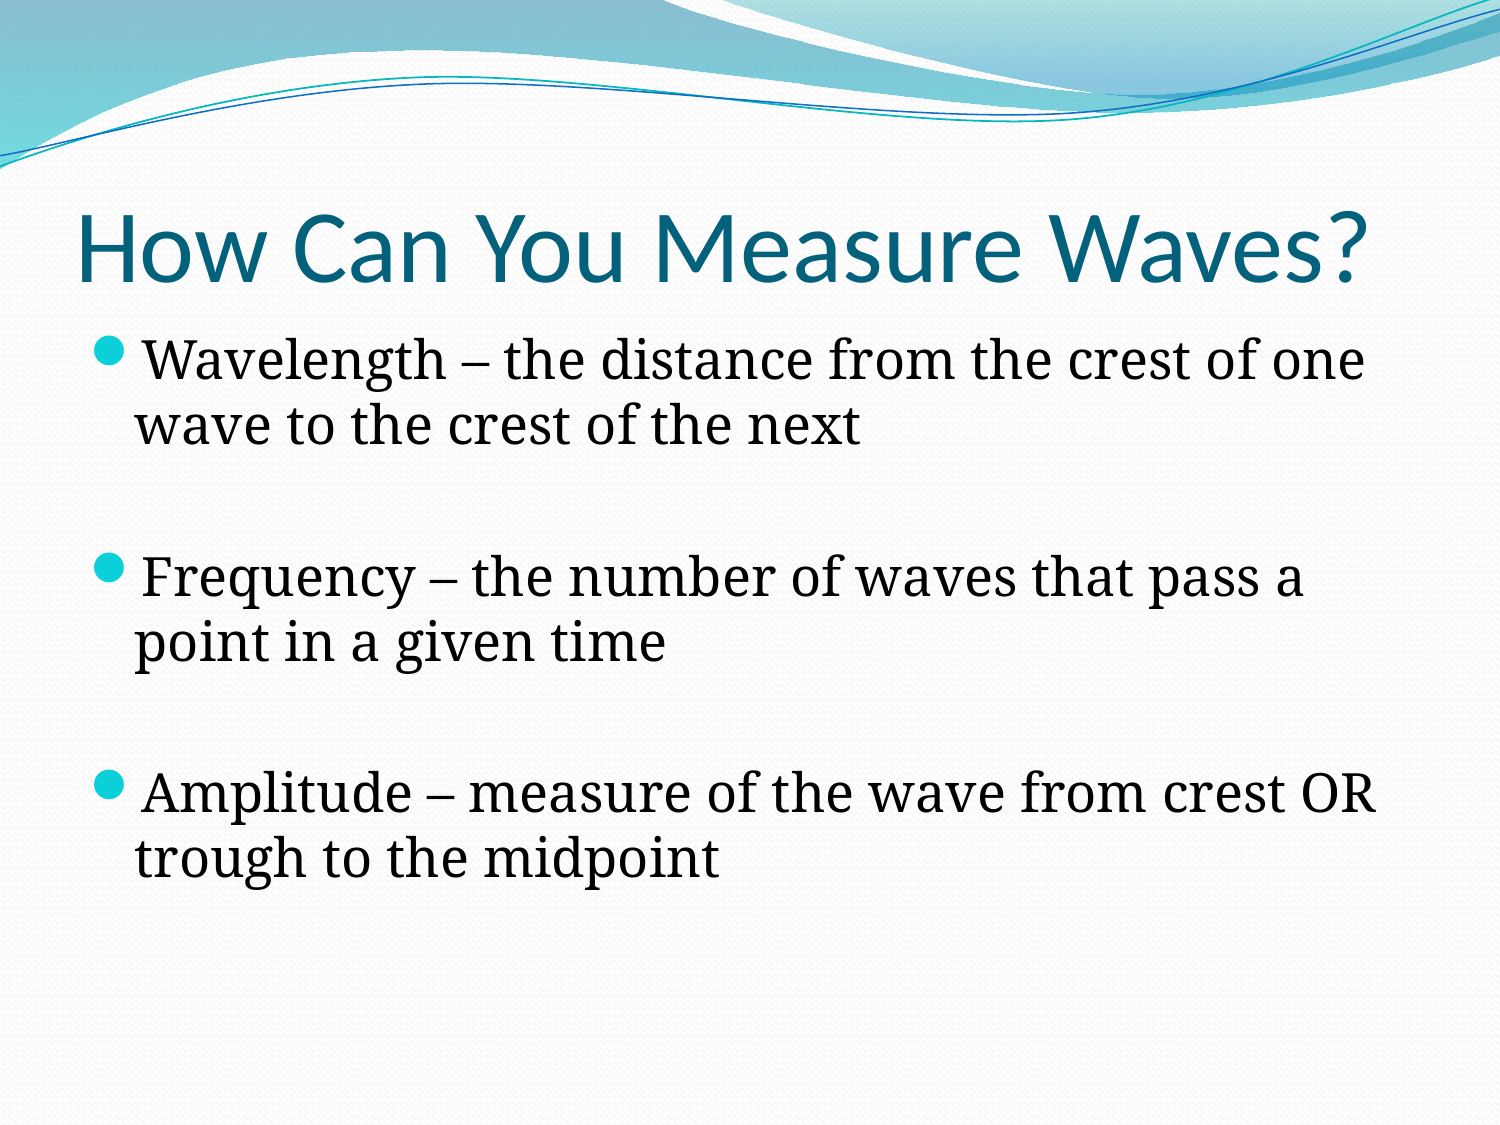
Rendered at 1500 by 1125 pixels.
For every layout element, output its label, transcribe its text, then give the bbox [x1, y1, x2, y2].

title How Can You Measure Waves? [75, 115, 1425, 303]
list Wavelength – the distance from the crest of one wave to the crest of the next Frequency – the number of waves that pass a point in a given time Amplitude – measure of the wave from crest OR trough to the midpoint [75, 317, 1425, 1038]
